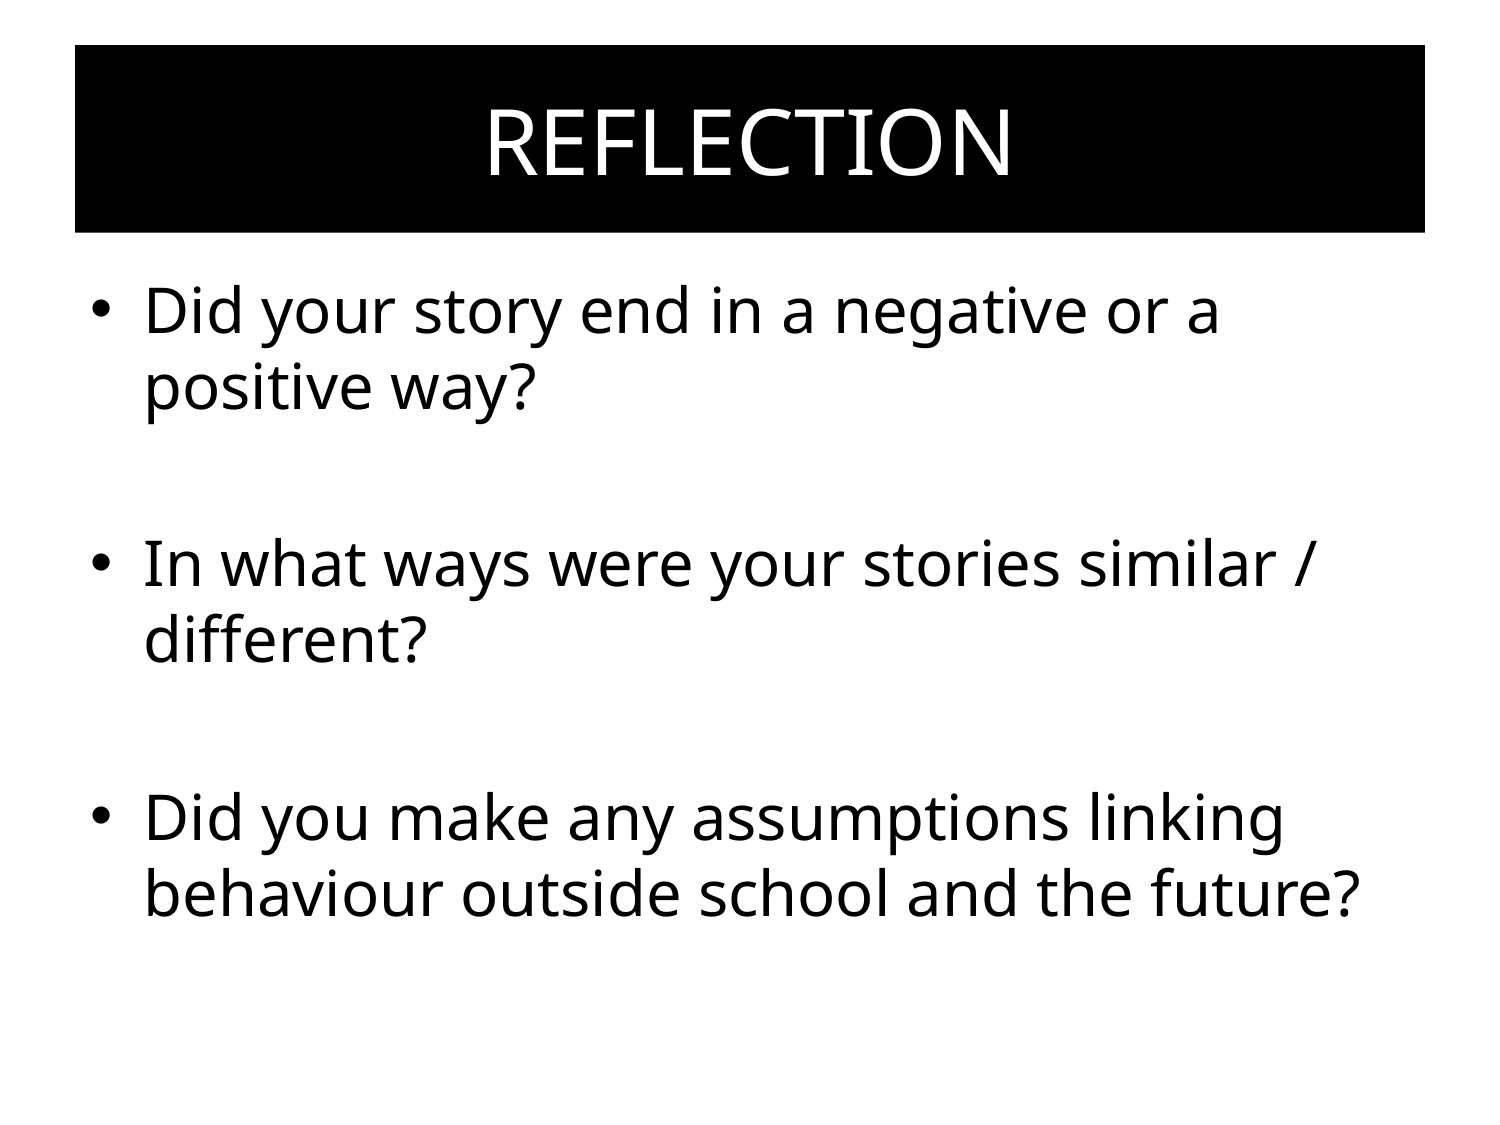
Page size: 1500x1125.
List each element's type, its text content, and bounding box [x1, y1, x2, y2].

list Did your story end in a negative or a positive way? In what ways were your stories similar / different? Did you make any assumptions linking behaviour outside school and the future? [75, 262, 1425, 1005]
title REFLECTION [75, 45, 1425, 233]
